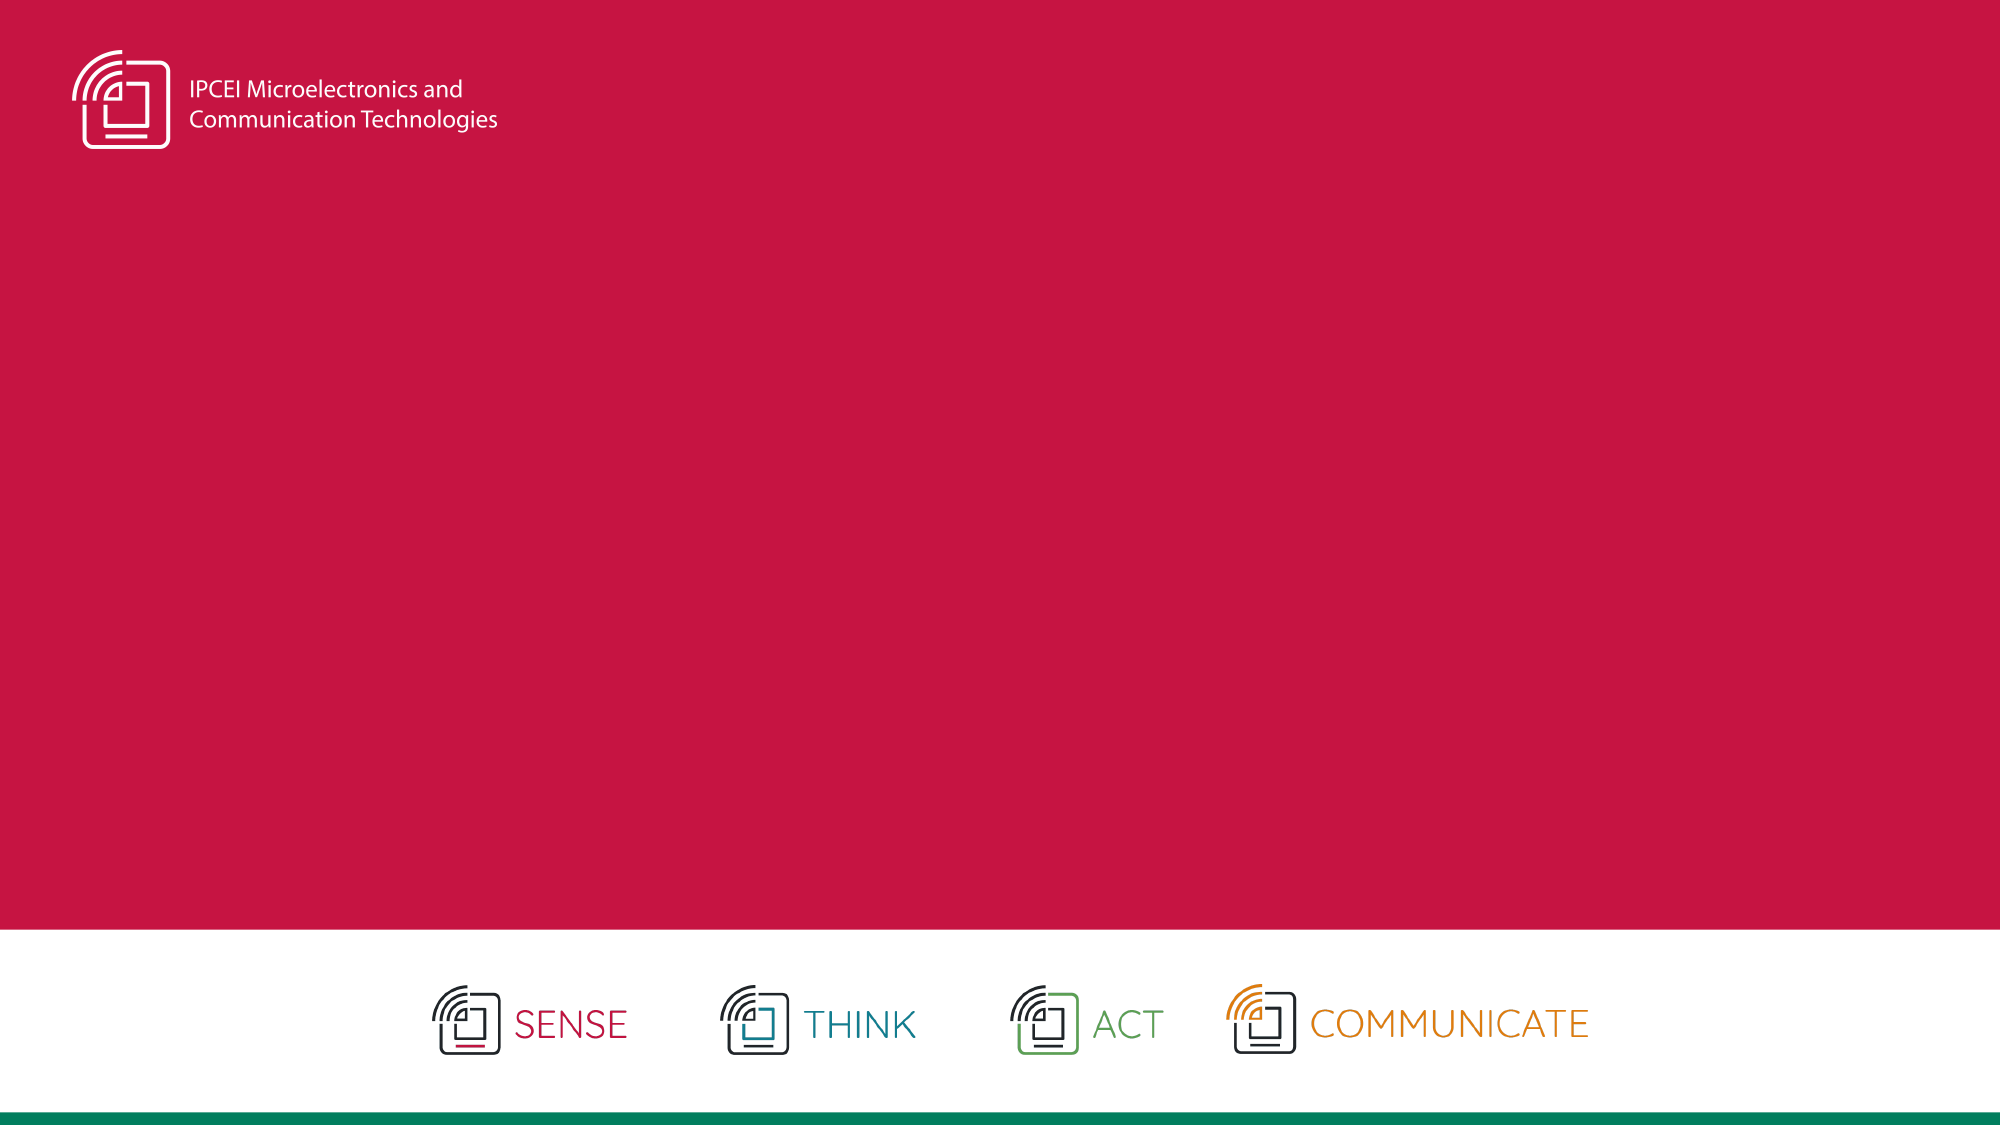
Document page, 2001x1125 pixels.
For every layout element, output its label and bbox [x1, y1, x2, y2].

picture [720, 985, 917, 1055]
picture [1010, 985, 1165, 1055]
picture [1226, 984, 1590, 1054]
picture [432, 985, 628, 1055]
picture [72, 50, 498, 149]
